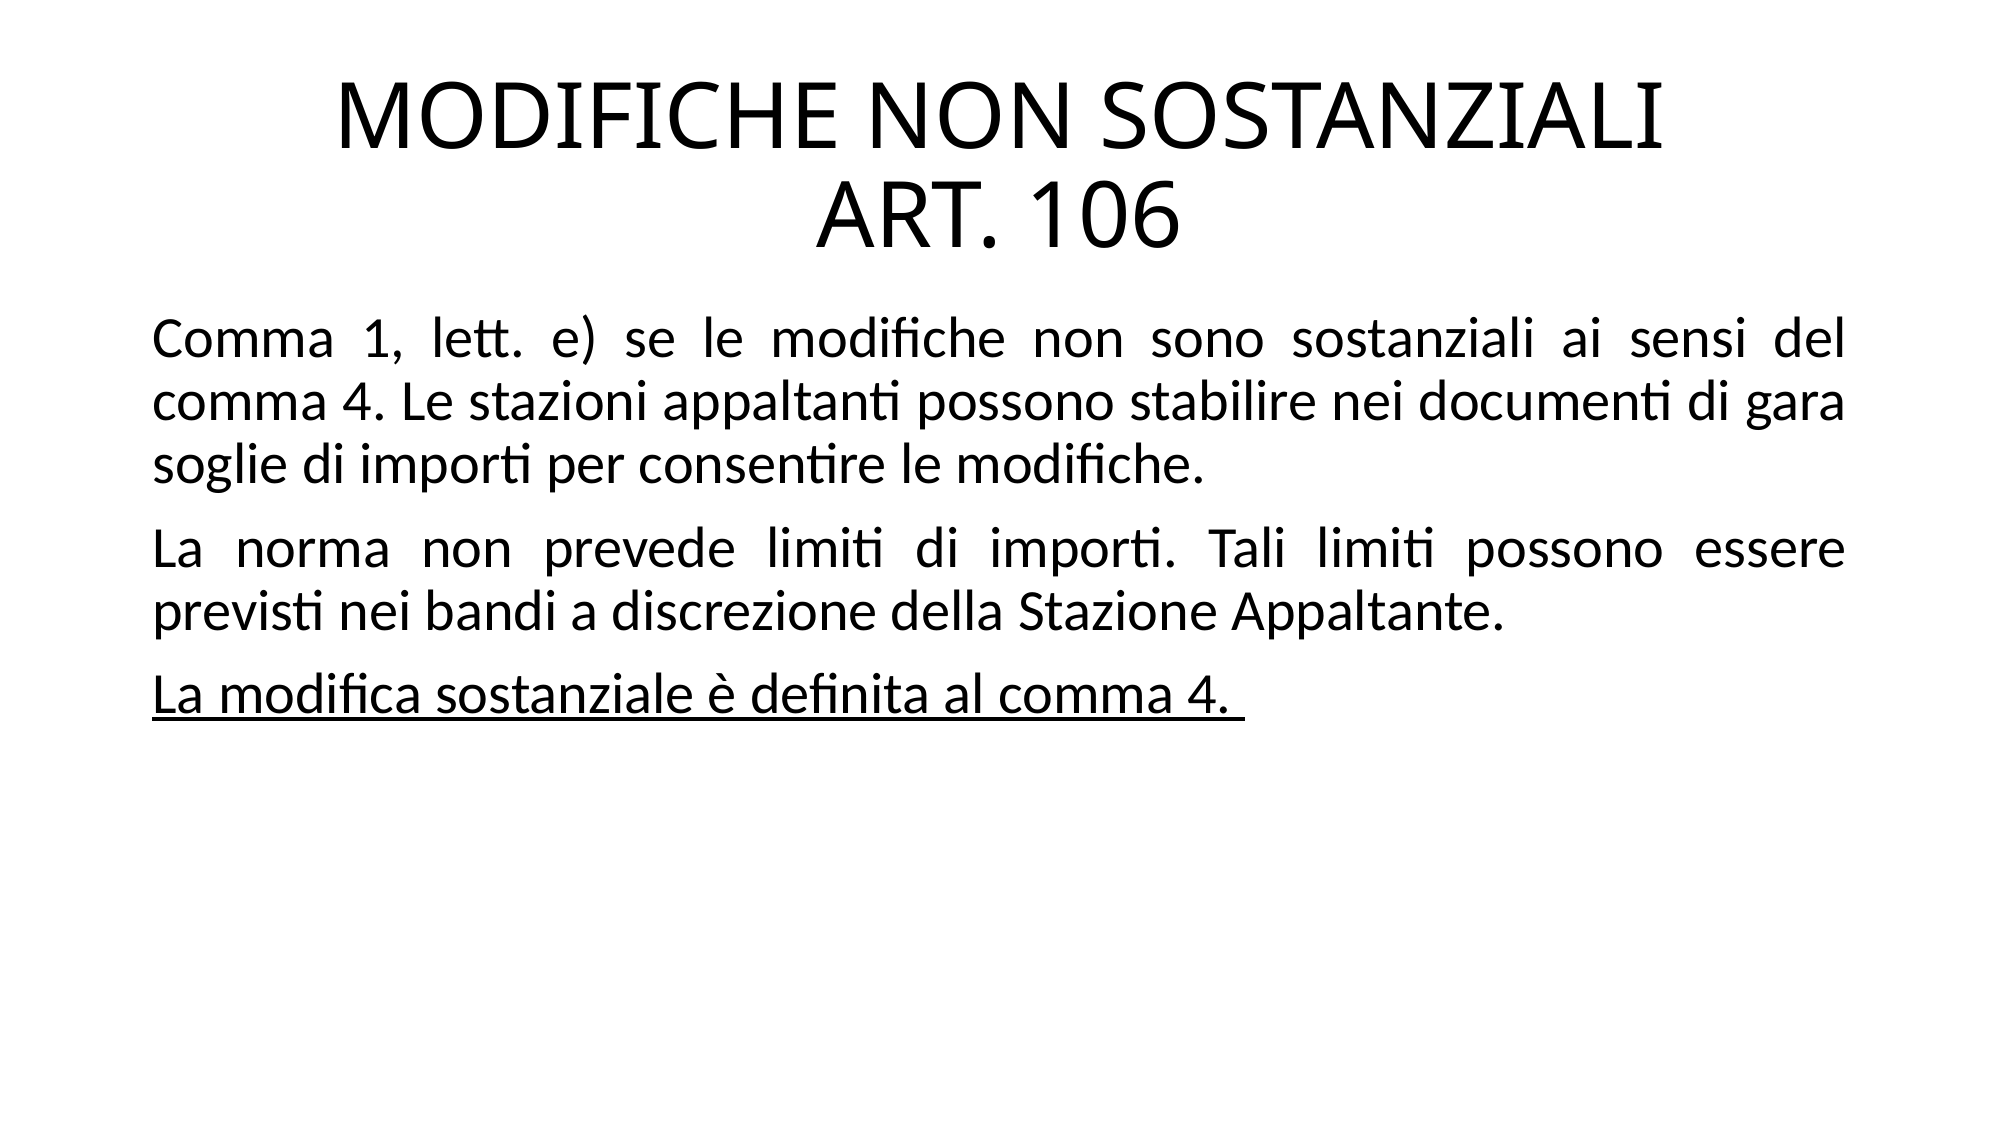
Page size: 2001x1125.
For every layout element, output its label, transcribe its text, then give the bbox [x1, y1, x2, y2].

title MODIFICHE NON SOSTANZIALI ART. 106 [137, 59, 1863, 278]
list Comma 1, lett. e) se le modifiche non sono sostanziali ai sensi del comma 4. Le stazioni appaltanti possono stabilire nei documenti di gara soglie di importi per consentire le modifiche. La norma non prevede limiti di importi. Tali limiti possono essere previsti nei bandi a discrezione della Stazione Appaltante. La modifica sostanziale è definita al comma 4. [137, 299, 1863, 1014]
